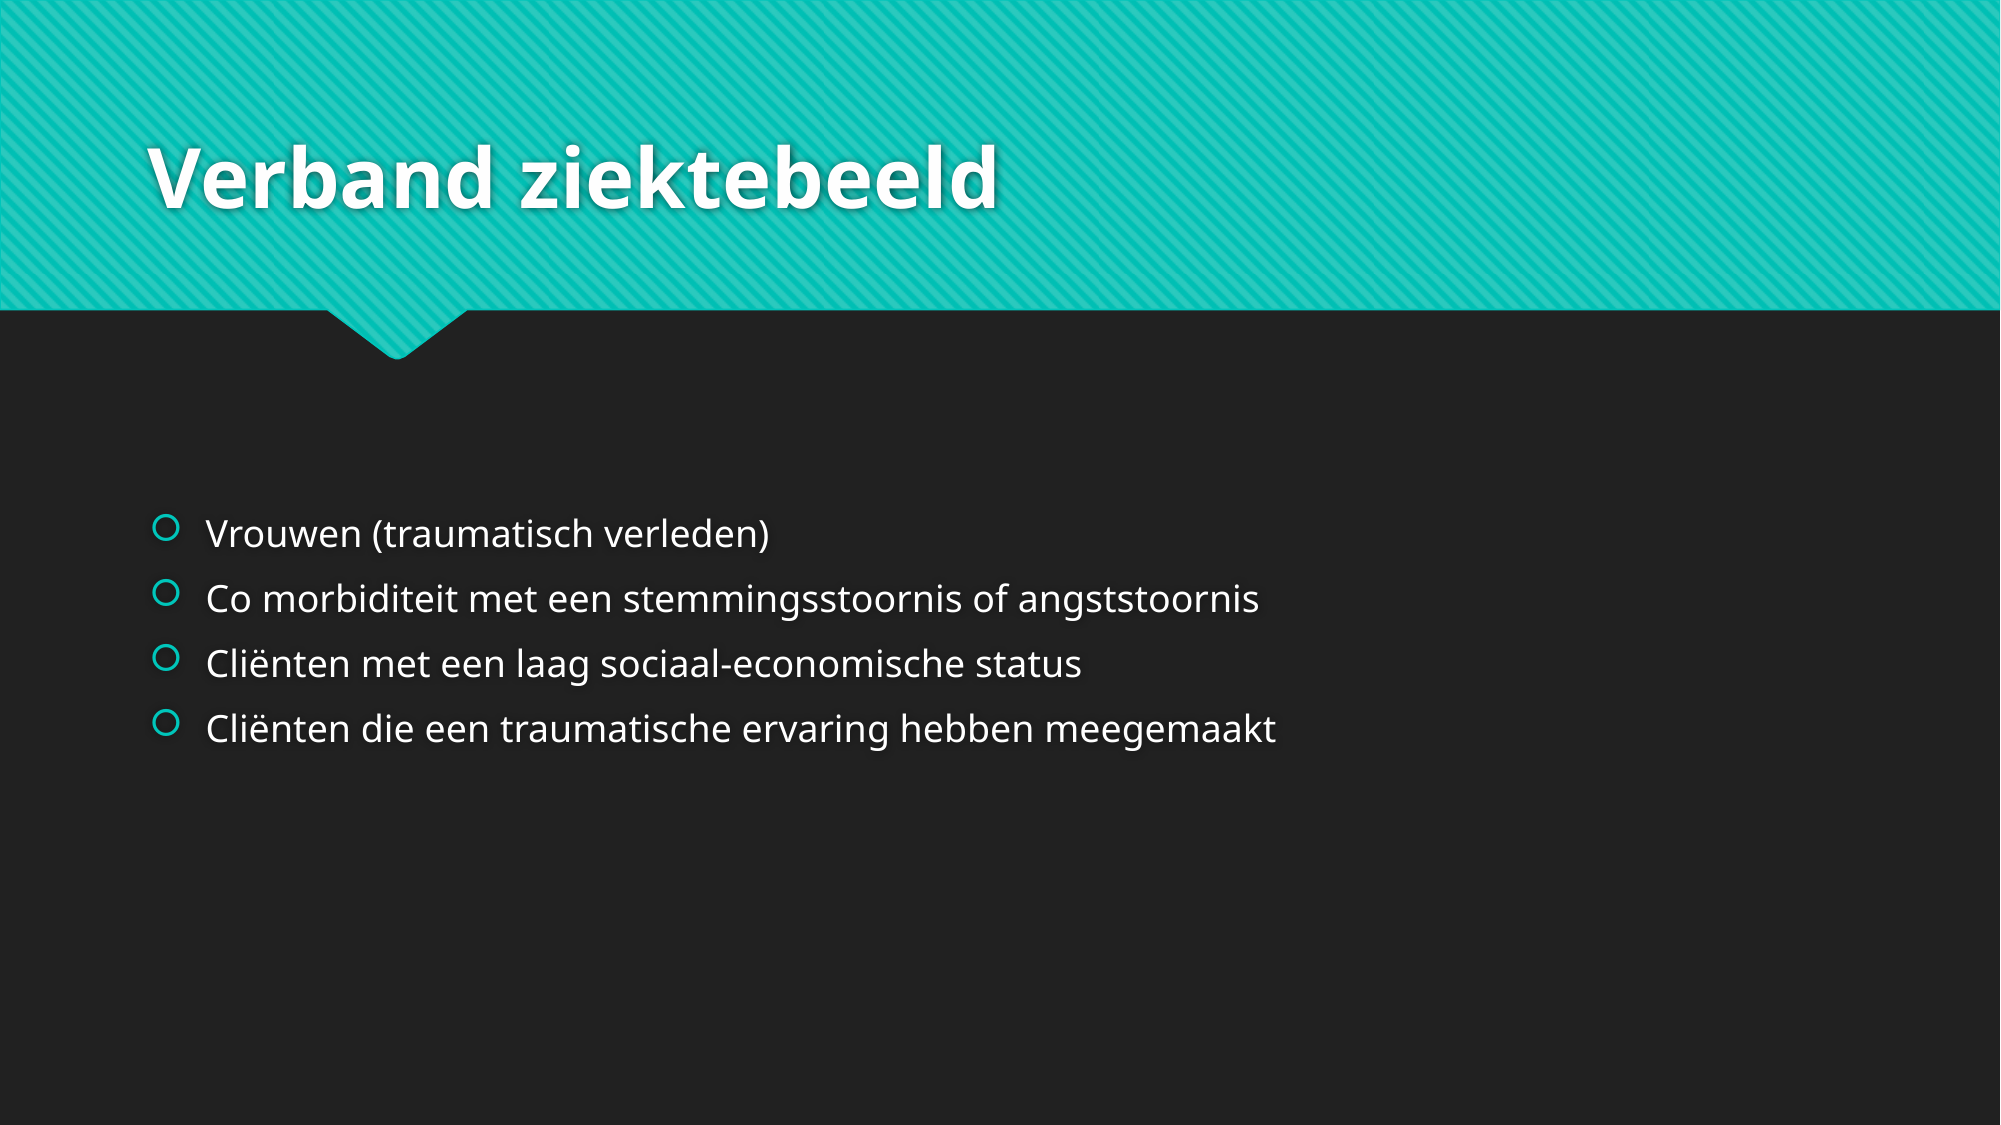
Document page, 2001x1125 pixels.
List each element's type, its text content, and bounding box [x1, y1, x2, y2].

title Verband ziektebeeld [132, 73, 1868, 233]
list Vrouwen (traumatisch verleden) Co morbiditeit met een stemmingsstoornis of angststoornis Cliënten met een laag sociaal-economische status Cliënten die een traumatische ervaring hebben meegemaakt [134, 364, 1866, 962]
